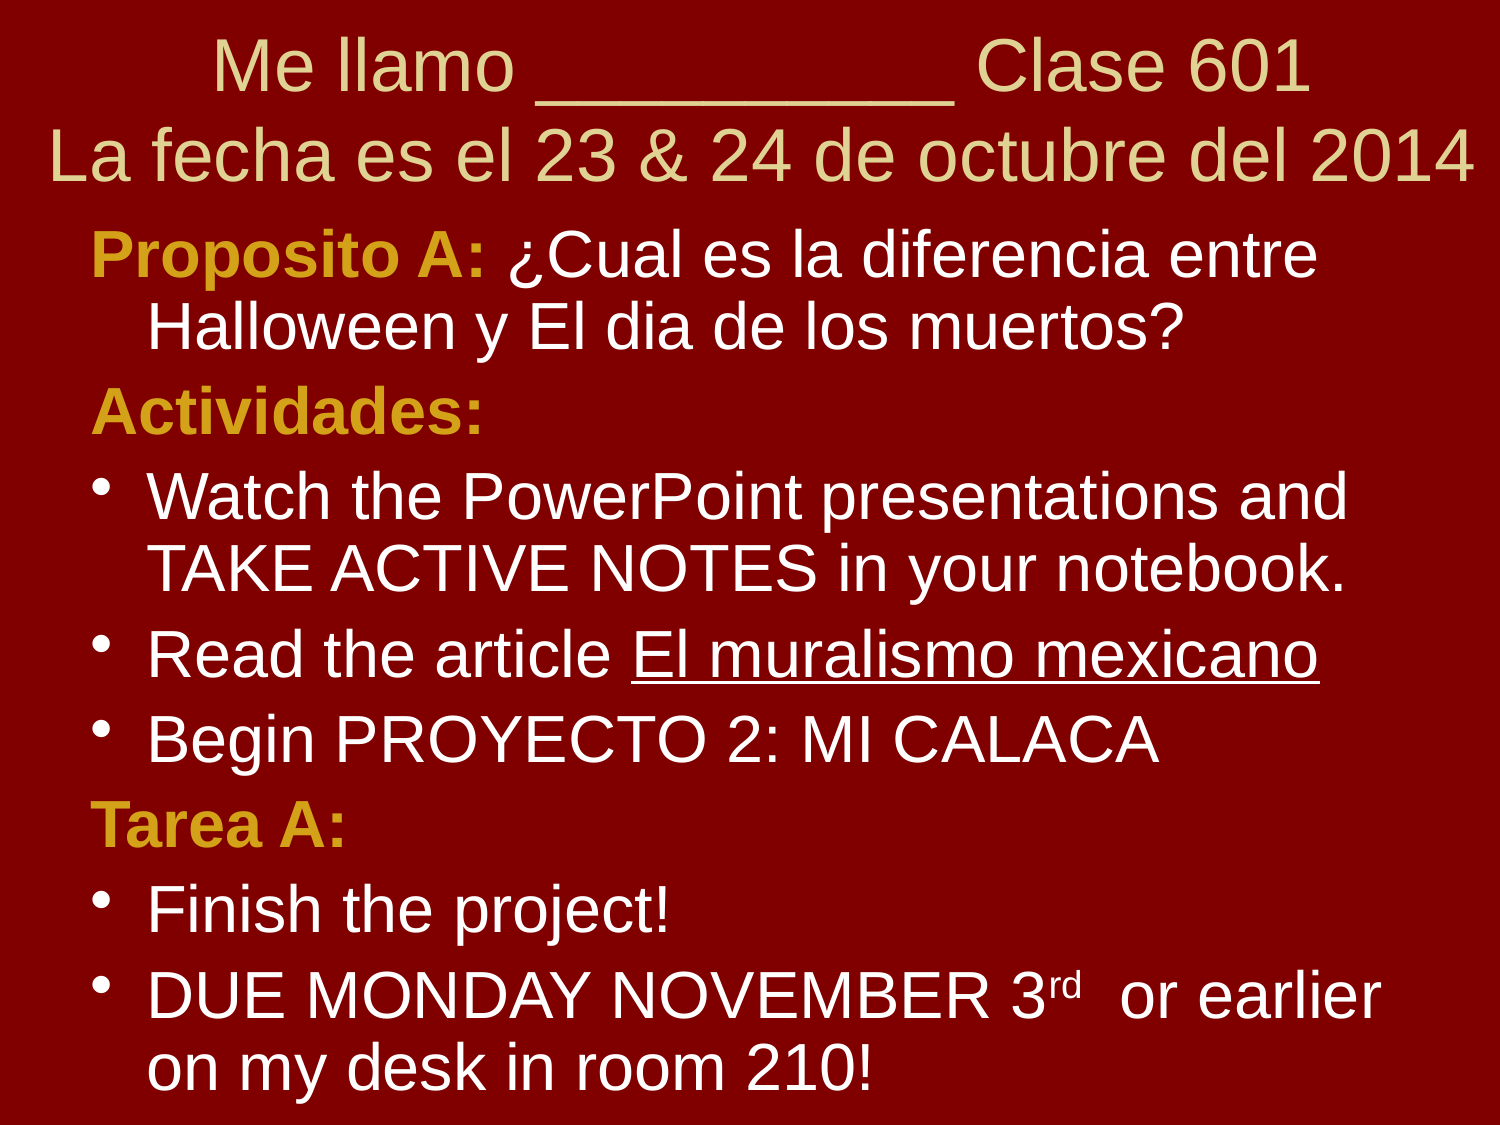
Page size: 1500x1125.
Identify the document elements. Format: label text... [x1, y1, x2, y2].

title Me llamo __________ Clase 601 La fecha es el 23 & 24 de octubre del 2014 [12, 12, 1500, 200]
list Proposito A: ¿Cual es la diferencia entre Halloween y El dia de los muertos? Actividades: Watch the PowerPoint presentations and TAKE ACTIVE NOTES in your notebook. Read the article El muralismo mexicano Begin PROYECTO 2: MI CALACA Tarea A: Finish the project! DUE MONDAY NOVEMBER 3rd or earlier on my desk in room 210! [75, 212, 1425, 1075]
